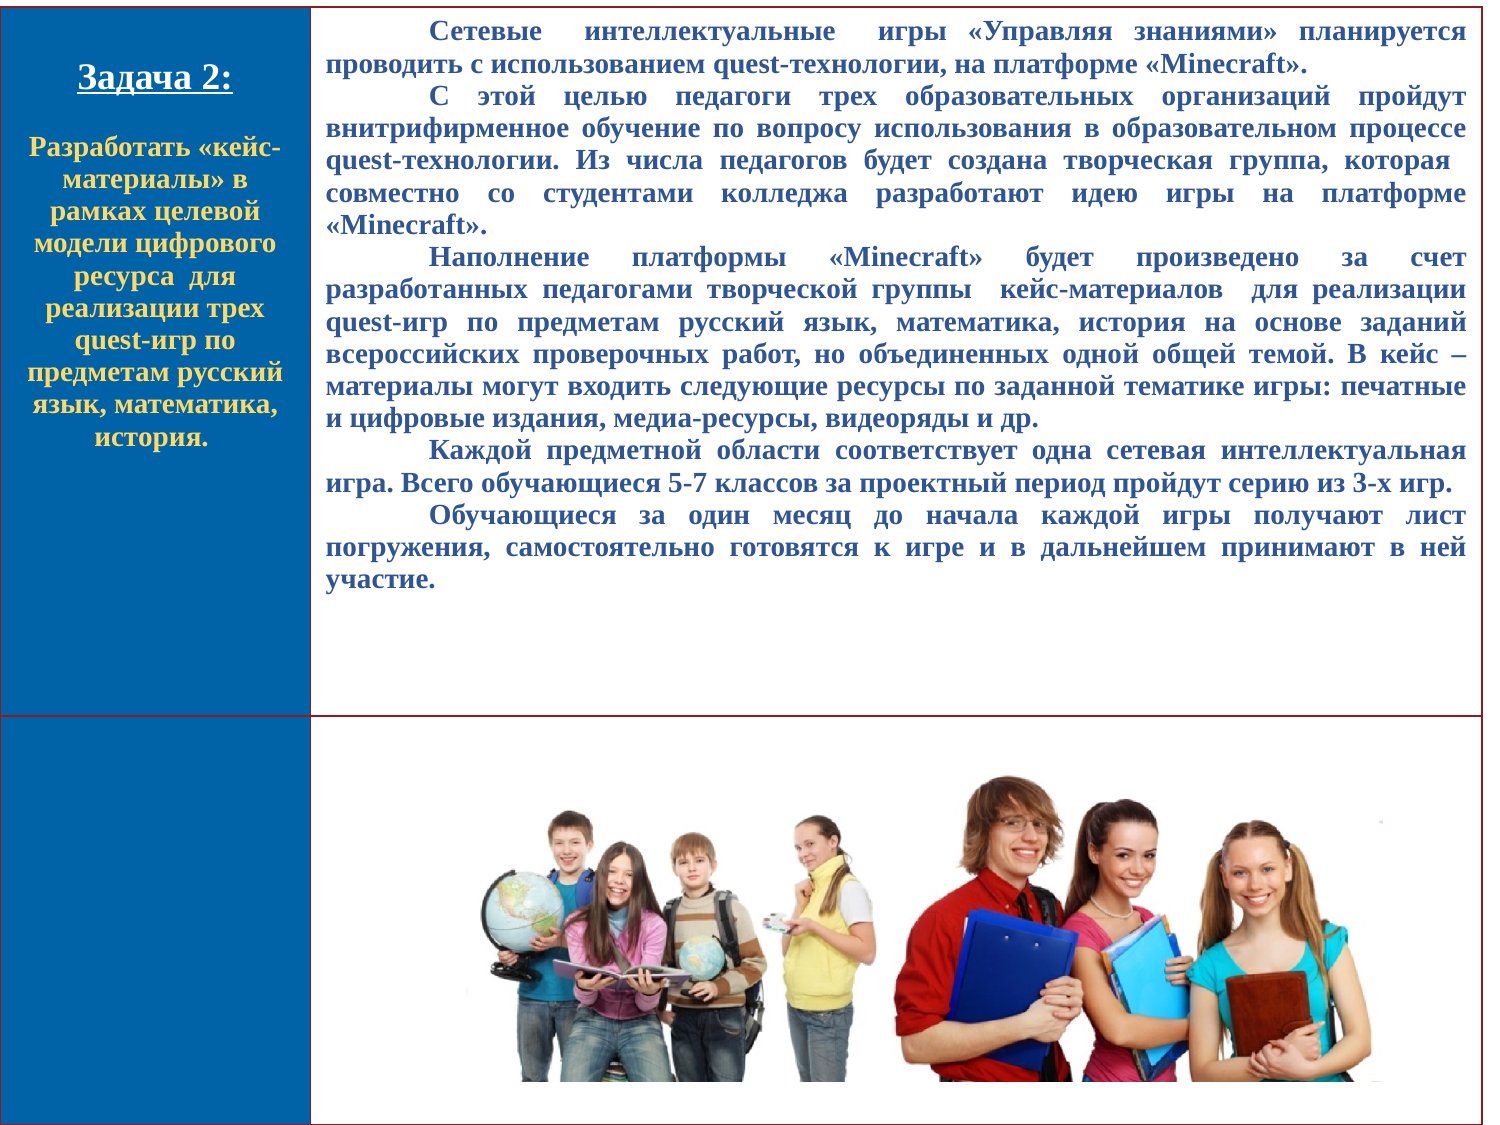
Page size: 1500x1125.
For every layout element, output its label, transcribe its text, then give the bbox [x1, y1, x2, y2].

table_header Задача 2: Разработать «кейс-материалы» в рамках целевой модели цифрового ресурса для реализации трех quest-игр по предметам русский язык, математика, история. [1, 8, 310, 715]
picture [466, 775, 1383, 1082]
table_cell [311, 717, 1481, 1124]
table_header Сетевые интеллектуальные игры «Управляя знаниями» планируется проводить с использованием quest-технологии, на платформе «Minecraft». С этой целью педагоги трех образовательных организаций пройдут внитрифирменное обучение по вопросу использования в образовательном процессе quest-технологии. Из числа педагогов будет создана творческая группа, которая совместно со студентами колледжа разработают идею игры на платформе «Minecraft». Наполнение платформы «Minecraft» будет произведено за счет разработанных педагогами творческой группы кейс-материалов для реализации quest-игр по предметам русский язык, математика, история на основе заданий всероссийских проверочных работ, но объединенных одной общей темой. В кейс – материалы могут входить следующие ресурсы по заданной тематике игры: печатные и цифровые издания, медиа-ресурсы, видеоряды и др. Каждой предметной области соответствует одна сетевая интеллектуальная игра. Всего обучающиеся 5-7 классов за проектный период пройдут серию из 3-х игр. Обучающиеся за один месяц до начала каждой игры получают лист погружения, самостоятельно готовятся к игре и в дальнейшем принимают в ней участие. [311, 8, 1481, 715]
table_cell [1, 717, 310, 1124]
